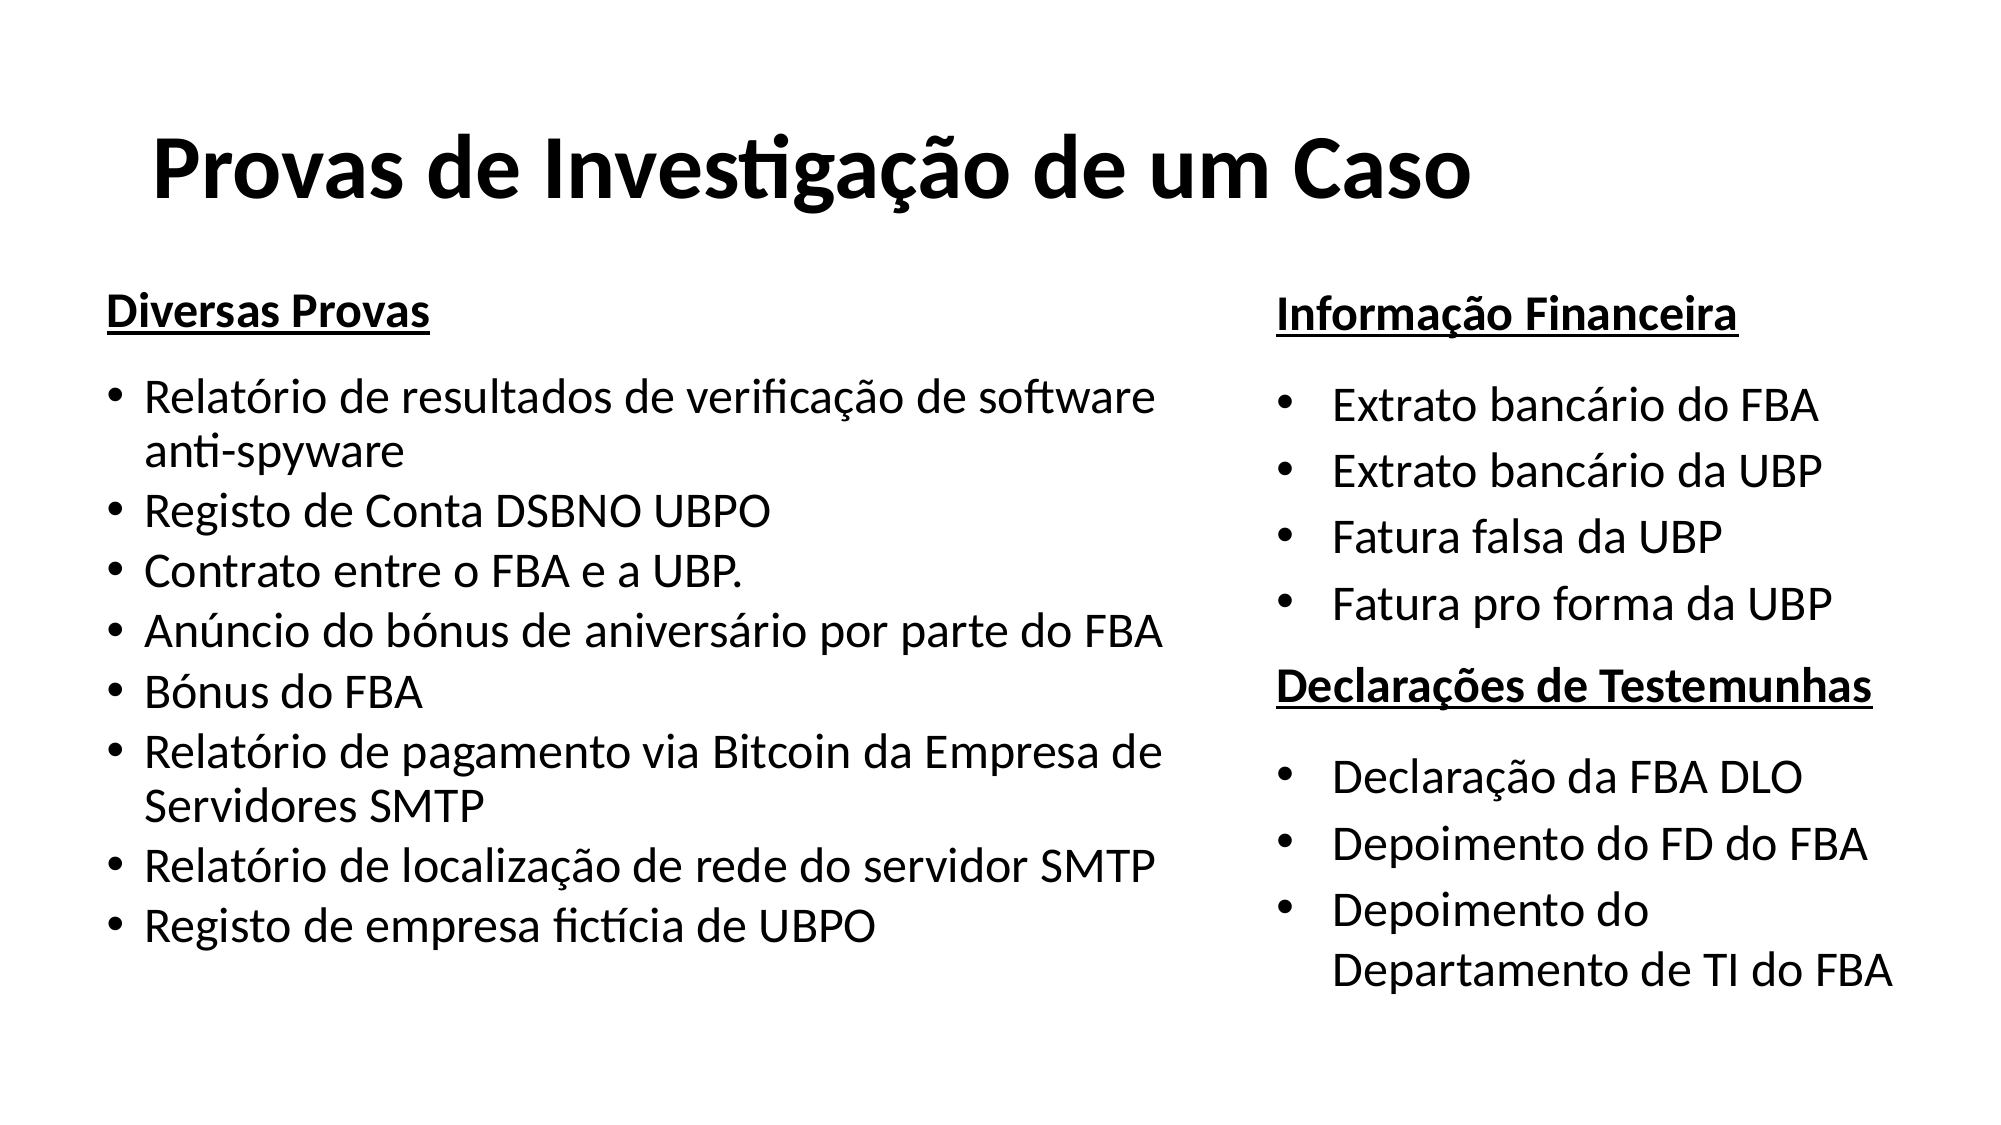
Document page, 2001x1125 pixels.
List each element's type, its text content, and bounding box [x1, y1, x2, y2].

text_box Declarações de Testemunhas Declaração da FBA DLO Depoimento do FD do FBA Depoimento do Departamento de TI do FBA [1261, 645, 1963, 1004]
title Provas de Investigação de um Caso [137, 59, 1863, 278]
list Diversas Provas Relatório de resultados de verificação de software anti-spyware Registo de Conta DSBNO UBPO Contrato entre o FBA e a UBP. Anúncio do bónus de aniversário por parte do FBA Bónus do FBA Relatório de pagamento via Bitcoin da Empresa de Servidores SMTP Relatório de localização de rede do servidor SMTP Registo de empresa fictícia de UBPO [91, 277, 1229, 962]
text_box Informação Financeira Extrato bancário do FBA Extrato bancário da UBP Fatura falsa da UBP Fatura pro forma da UBP [1261, 272, 1963, 638]
